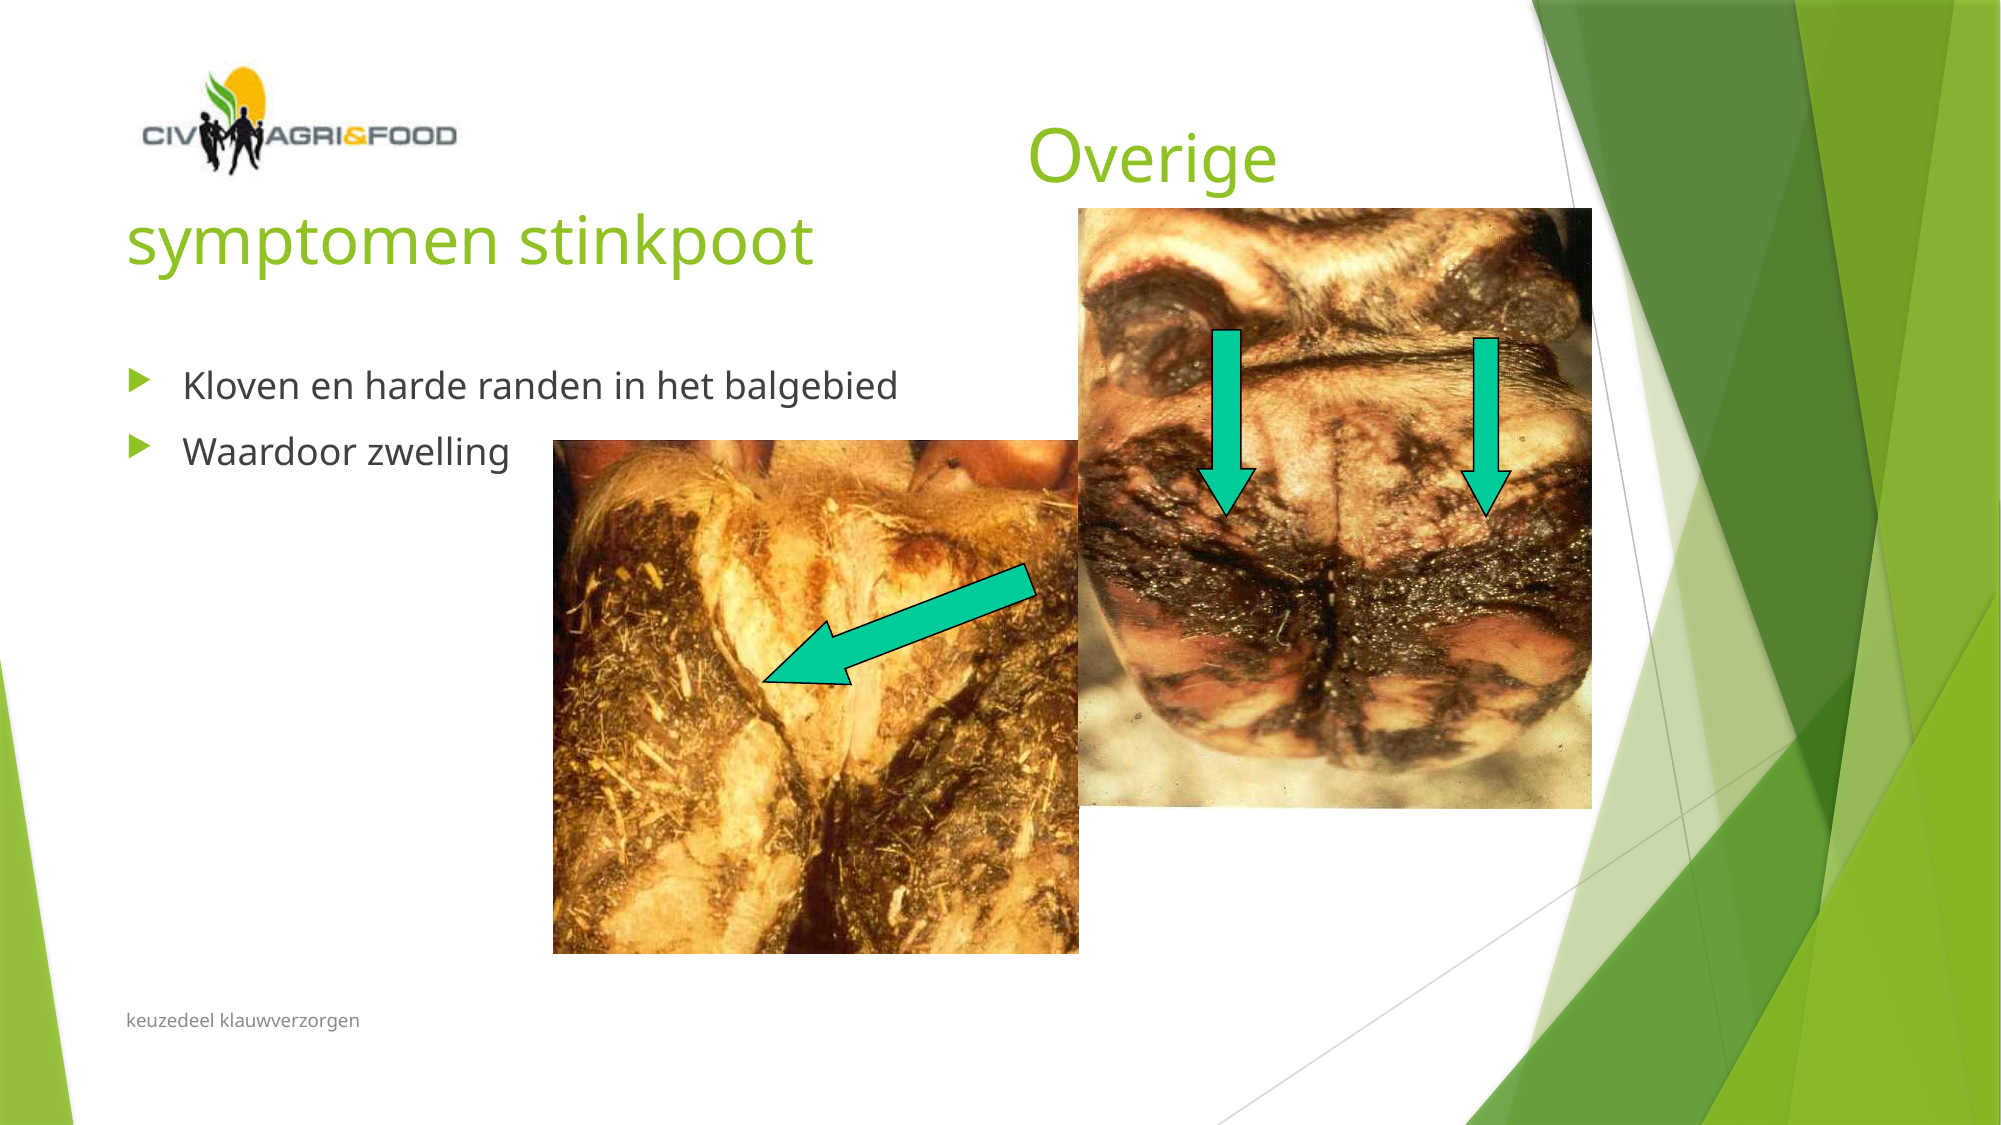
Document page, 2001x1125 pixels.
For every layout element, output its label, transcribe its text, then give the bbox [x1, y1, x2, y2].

picture [137, 59, 463, 99]
title Overige symptomen stinkpoot [111, 99, 1522, 317]
footer keuzedeel klauwverzorgen [111, 991, 1145, 1051]
list Kloven en harde randen in het balgebied Waardoor zwelling [111, 354, 1522, 992]
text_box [553, 440, 1080, 954]
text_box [1078, 207, 1592, 809]
